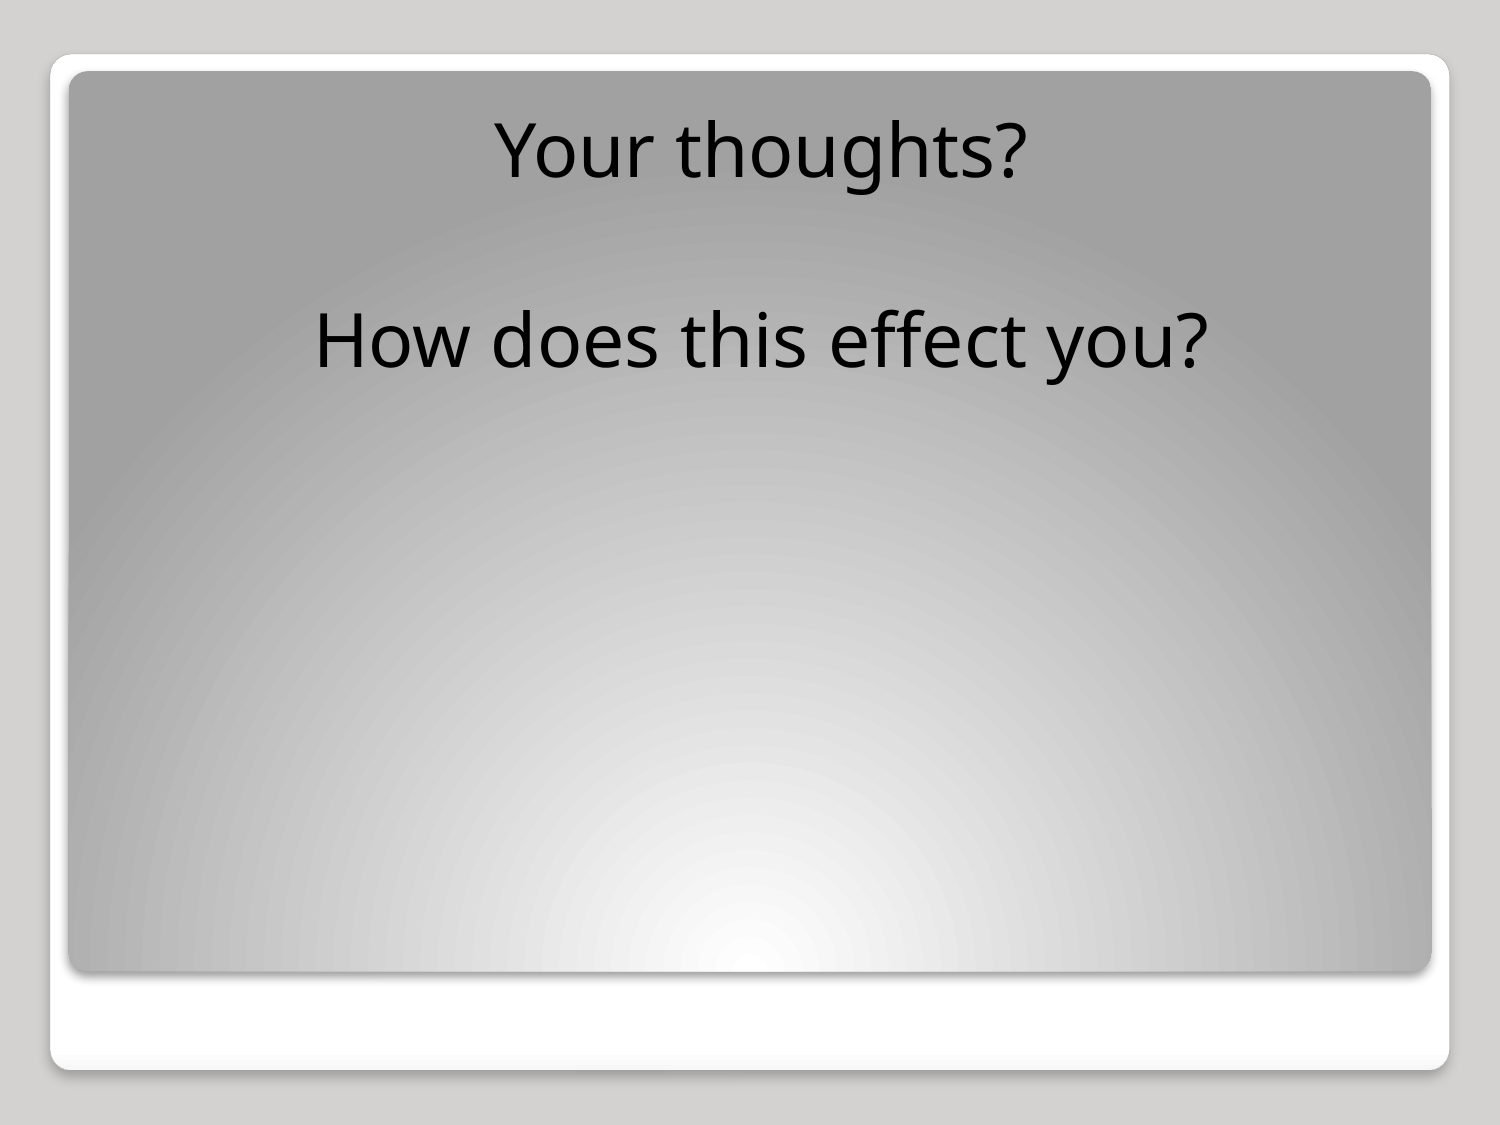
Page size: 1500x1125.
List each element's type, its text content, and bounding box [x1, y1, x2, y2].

list Your thoughts? How does this effect you? [82, 86, 1425, 774]
